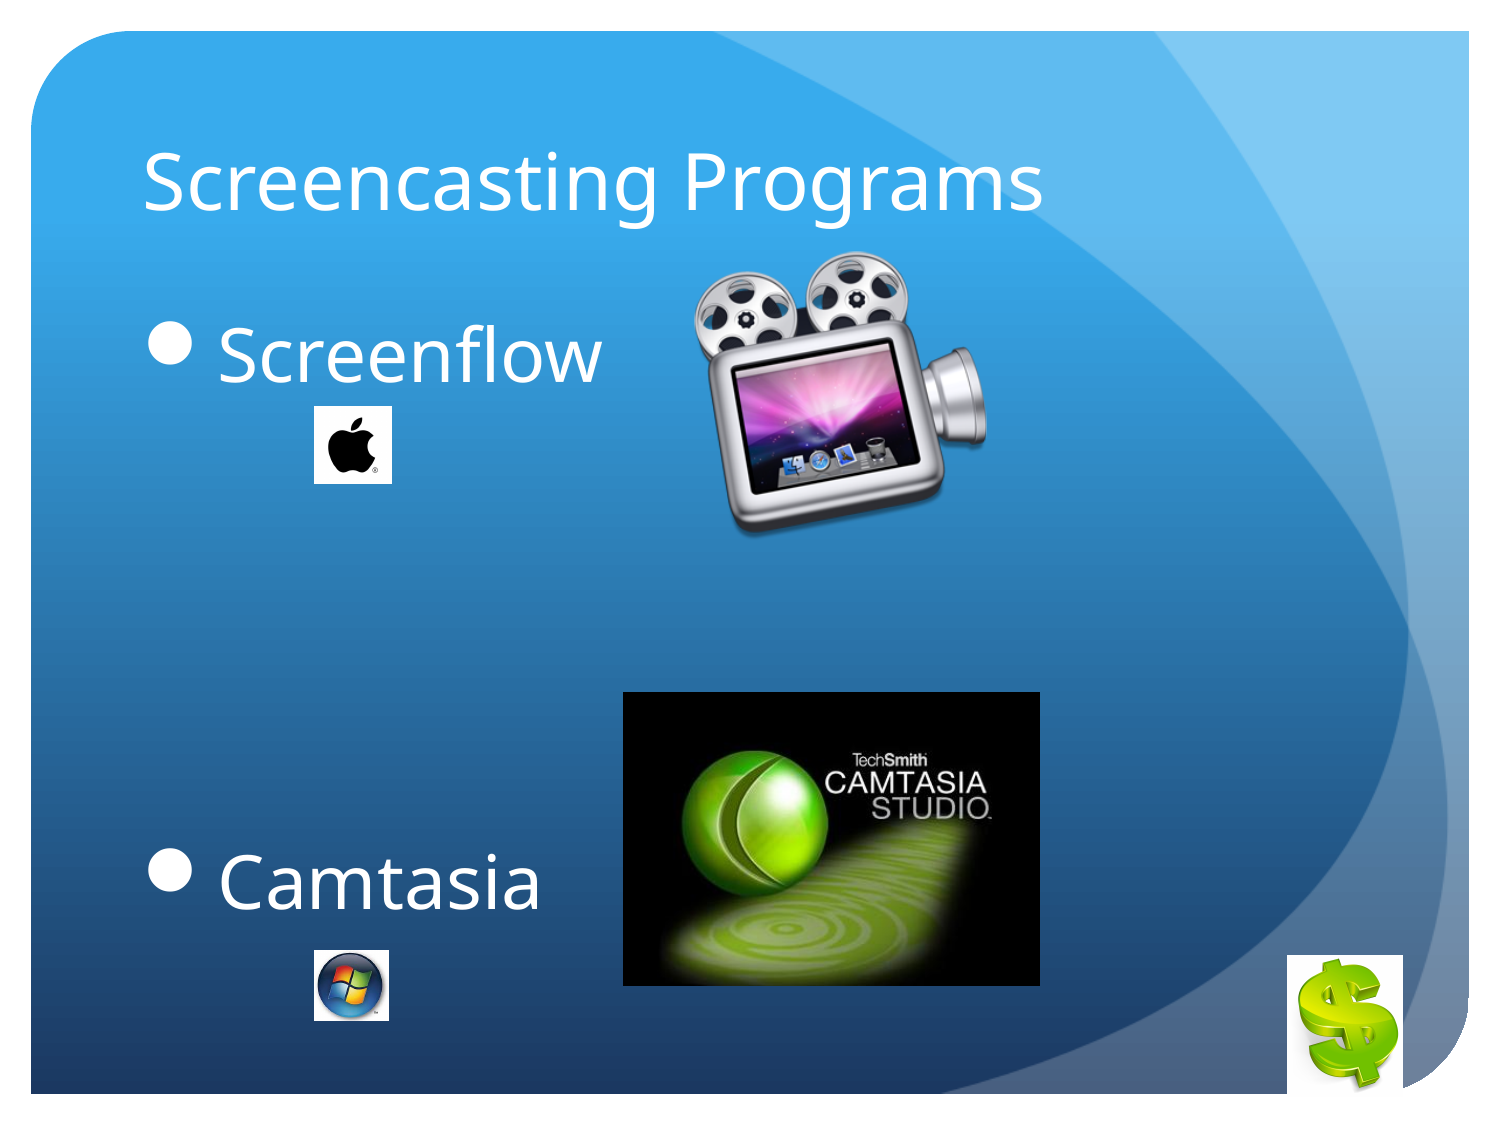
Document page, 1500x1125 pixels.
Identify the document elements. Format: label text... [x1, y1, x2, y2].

list Screenflow Camtasia [127, 299, 1372, 991]
picture [24, 30, 1473, 1097]
title Screencasting Programs [127, 62, 1372, 234]
